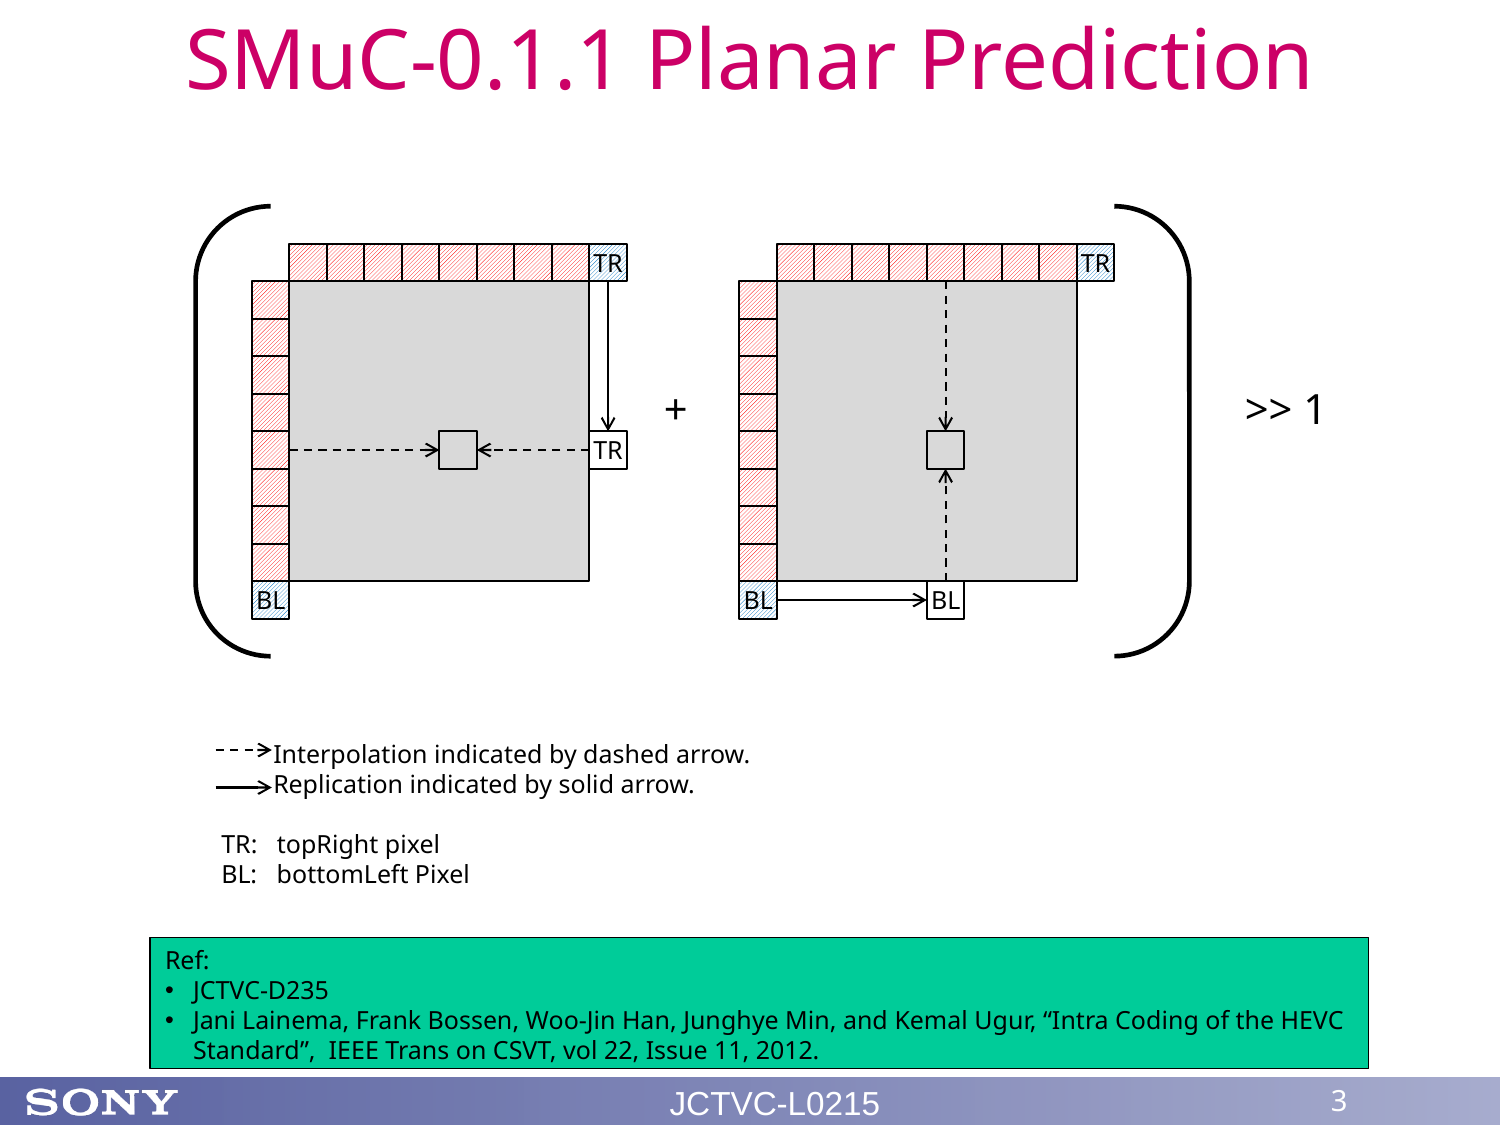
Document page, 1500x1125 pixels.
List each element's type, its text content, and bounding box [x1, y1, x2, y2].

picture [26, 1088, 178, 1116]
title SMuC-0.1.1 Planar Prediction [112, 0, 1388, 115]
slide_number 3 [1049, 1074, 1363, 1125]
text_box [206, 731, 780, 919]
text_box Ref: JCTVC-D235 Jani Lainema, Frank Bossen, Woo-Jin Han, Junghye Min, and Kemal Ugur, “Intra Coding of the HEVC Standard”, IEEE Trans on CSVT, vol 22, Issue 11, 2012. [149, 937, 1369, 1069]
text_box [195, 205, 1351, 657]
footer JCTVC-L0215 [537, 1074, 1013, 1125]
